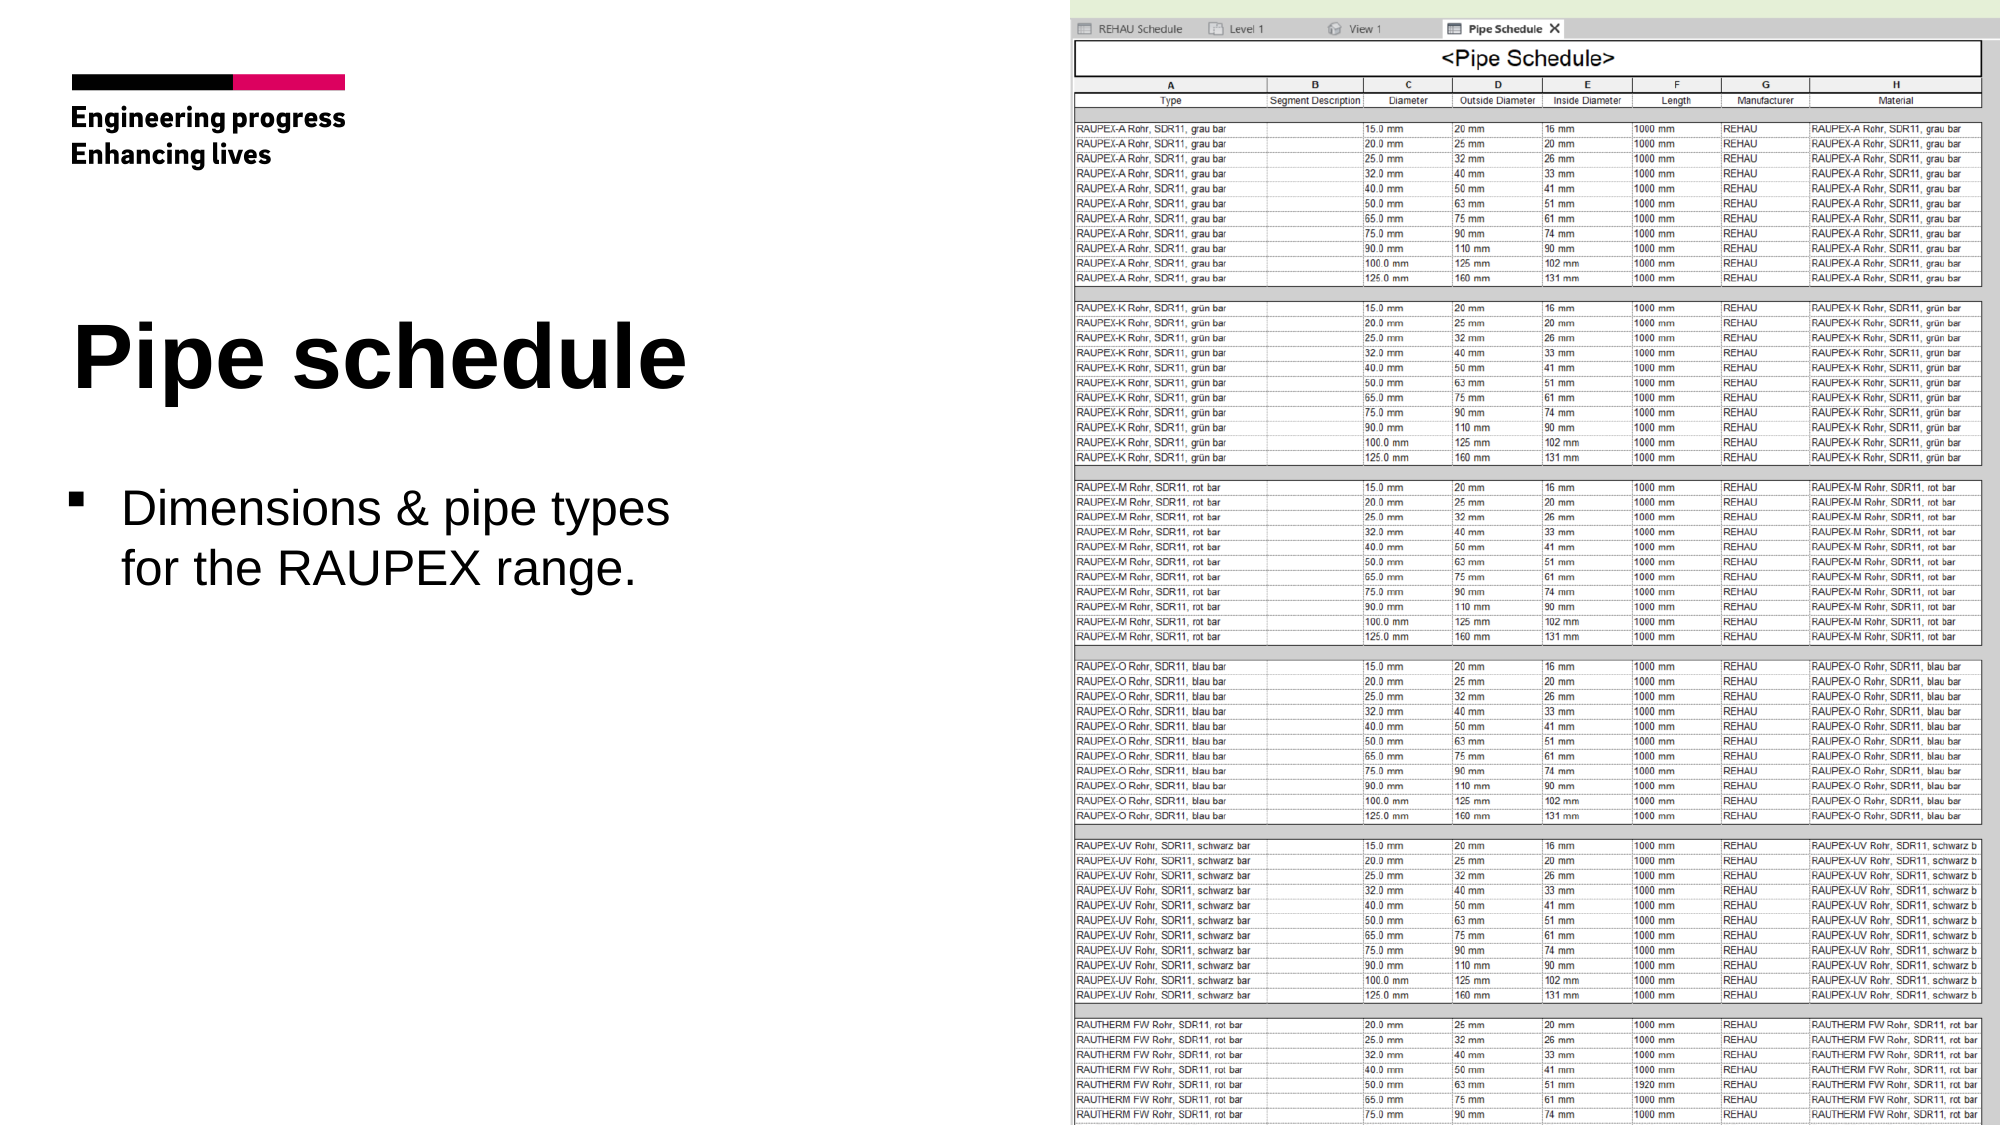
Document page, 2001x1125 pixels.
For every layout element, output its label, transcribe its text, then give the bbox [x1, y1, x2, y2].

list Dimensions & pipe types for the RAUPEX range. [64, 475, 957, 650]
title Pipe schedule [72, 296, 965, 617]
picture [1070, 0, 2000, 1125]
picture [72, 74, 345, 171]
